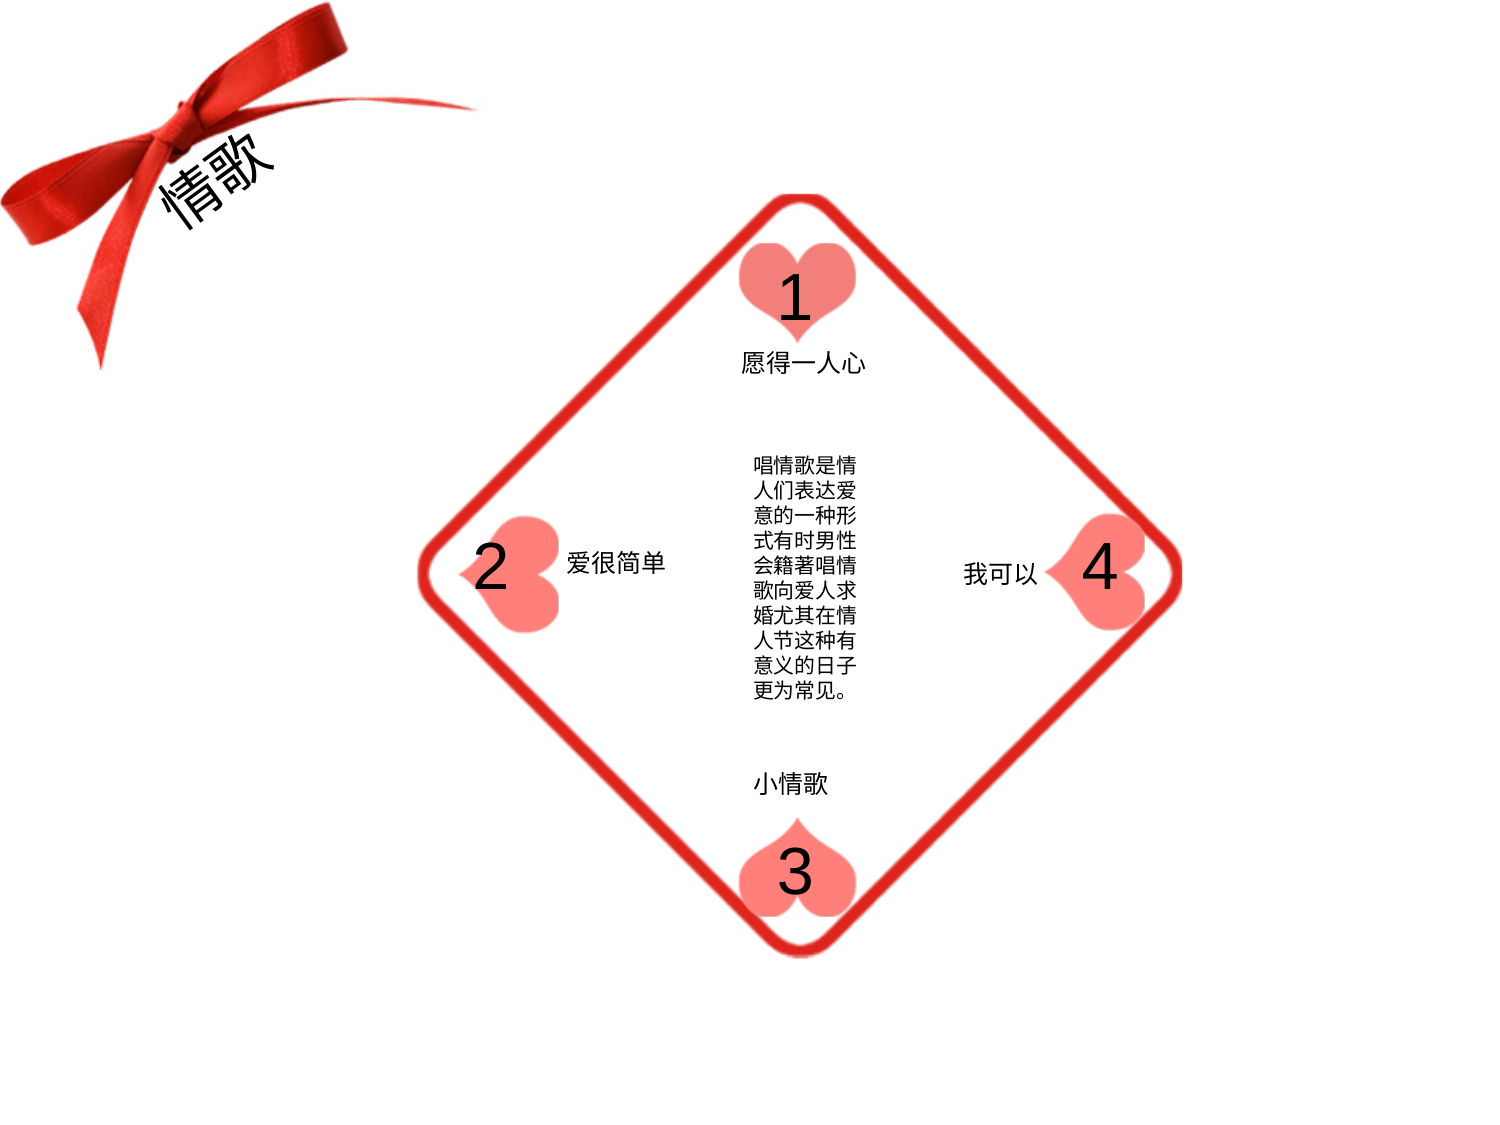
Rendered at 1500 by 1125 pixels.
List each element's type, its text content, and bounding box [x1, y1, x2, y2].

picture [0, 0, 1500, 1125]
text_box 情歌 [129, 101, 298, 257]
